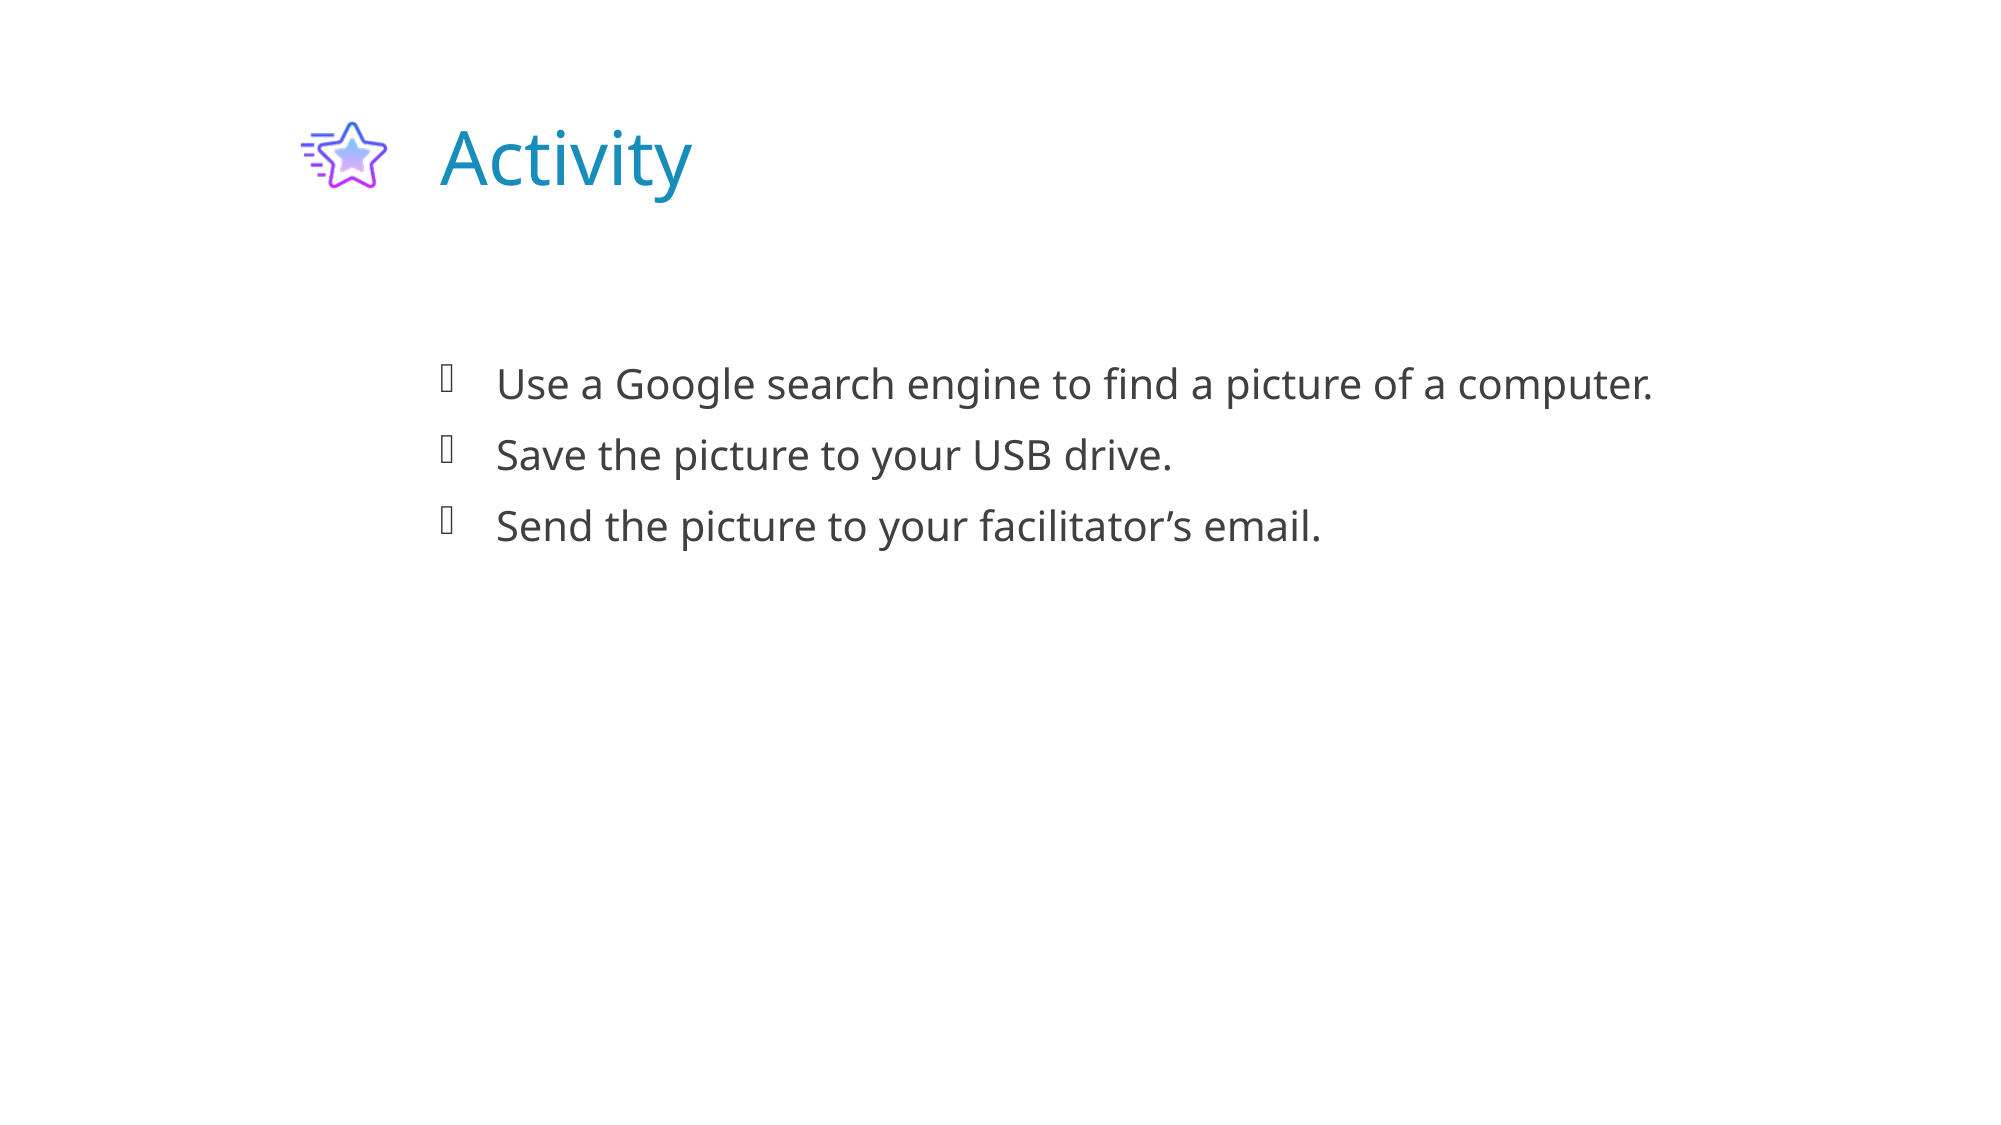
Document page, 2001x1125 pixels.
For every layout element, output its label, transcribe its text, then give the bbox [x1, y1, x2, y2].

title Activity [425, 102, 1888, 313]
picture [291, 102, 397, 208]
list Use a Google search engine to find a picture of a computer. Save the picture to your USB drive. Send the picture to your facilitator’s email. [424, 350, 1888, 1074]
